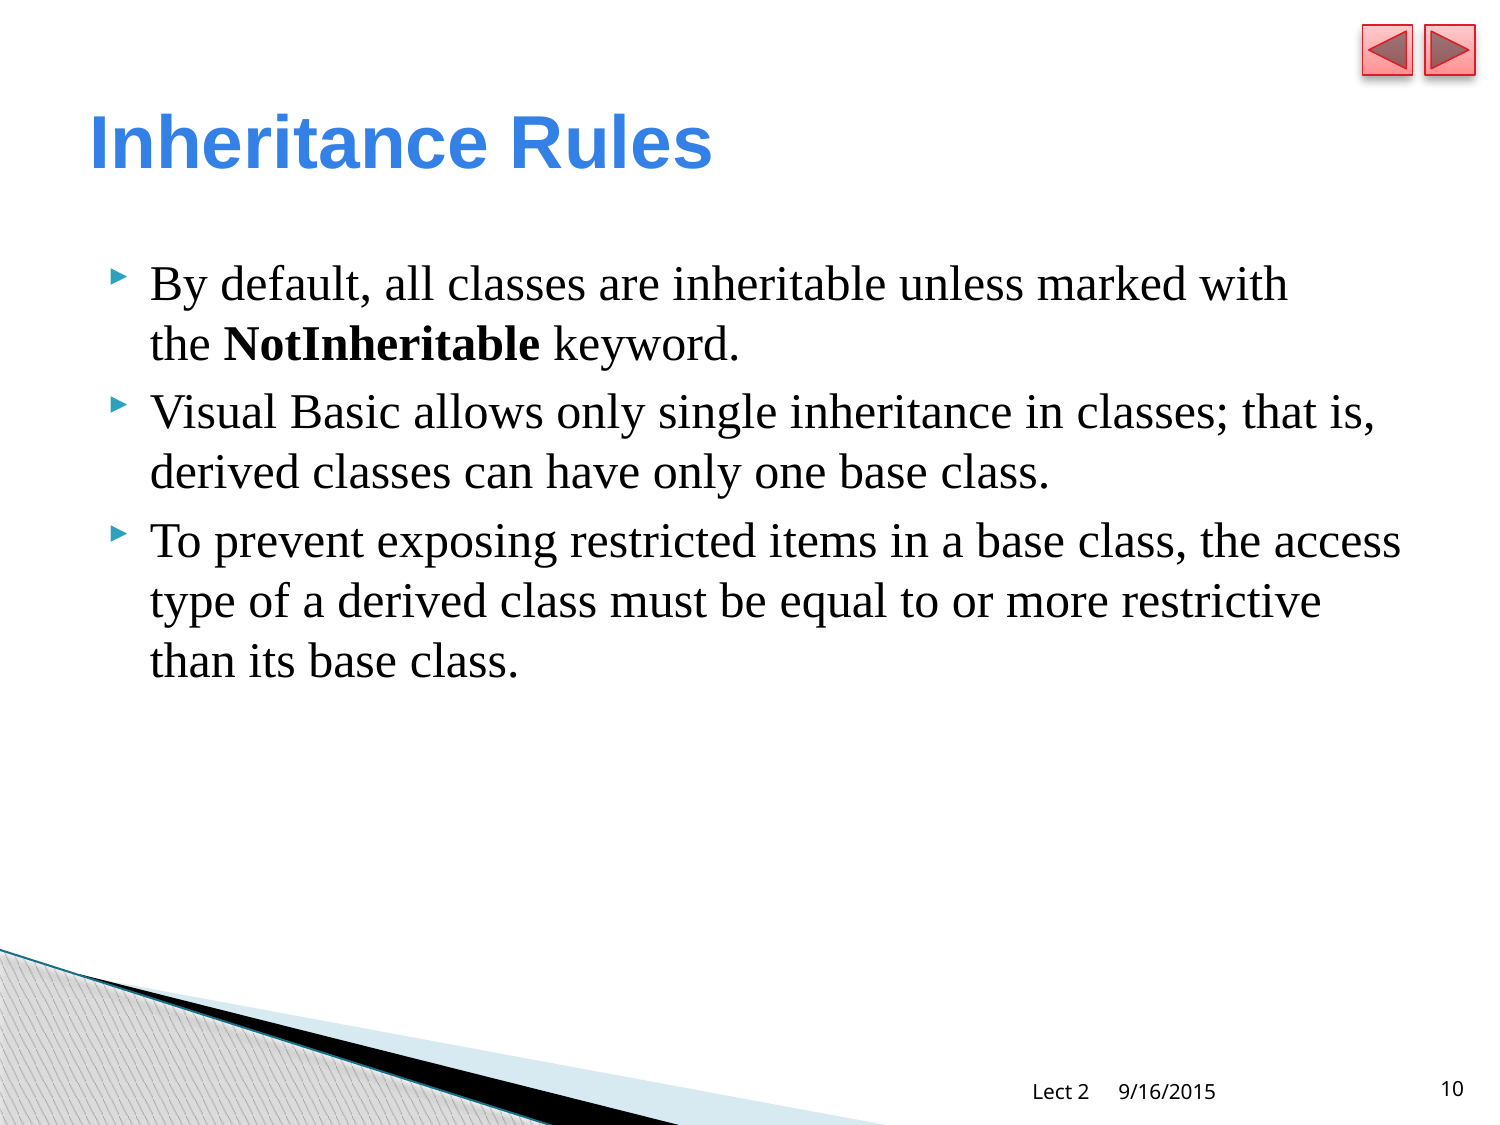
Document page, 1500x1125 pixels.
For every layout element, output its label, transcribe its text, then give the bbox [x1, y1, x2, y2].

slide_number 10 [1418, 1051, 1479, 1112]
footer Lect 2 [650, 1051, 1105, 1112]
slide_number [1105, 1051, 1418, 1112]
title Inheritance Rules [75, 45, 1425, 233]
list By default, all classes are inheritable unless marked with the NotInheritable keyword. Visual Basic allows only single inheritance in classes; that is, derived classes can have only one base class. To prevent exposing restricted items in a base class, the access type of a derived class must be equal to or more restrictive than its base class. [74, 242, 1426, 986]
